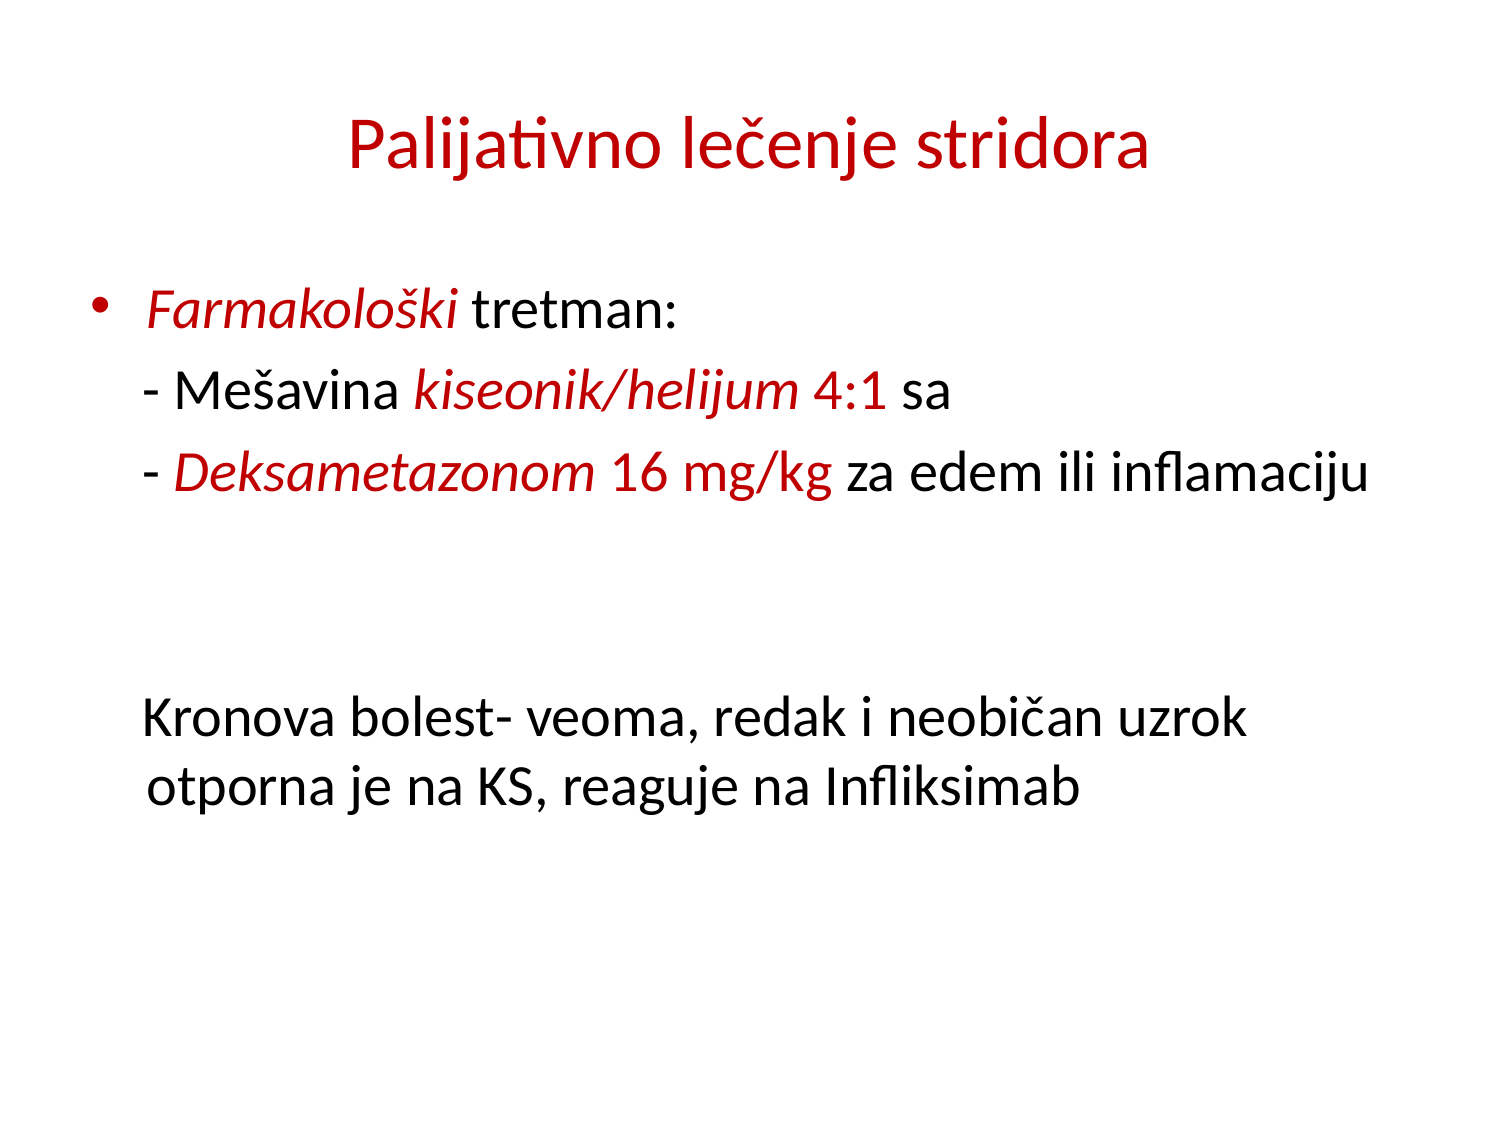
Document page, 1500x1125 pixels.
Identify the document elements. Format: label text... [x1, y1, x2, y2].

list Farmakološki tretman: - Mešavina kiseonik/helijum 4:1 sa - Deksametazonom 16 mg/kg za edem ili inflamaciju Kronova bolest- veoma, redak i neobičan uzrok otporna je na KS, reaguje na Infliksimab [75, 262, 1425, 1005]
title Palijativno lečenje stridora [75, 45, 1425, 233]
